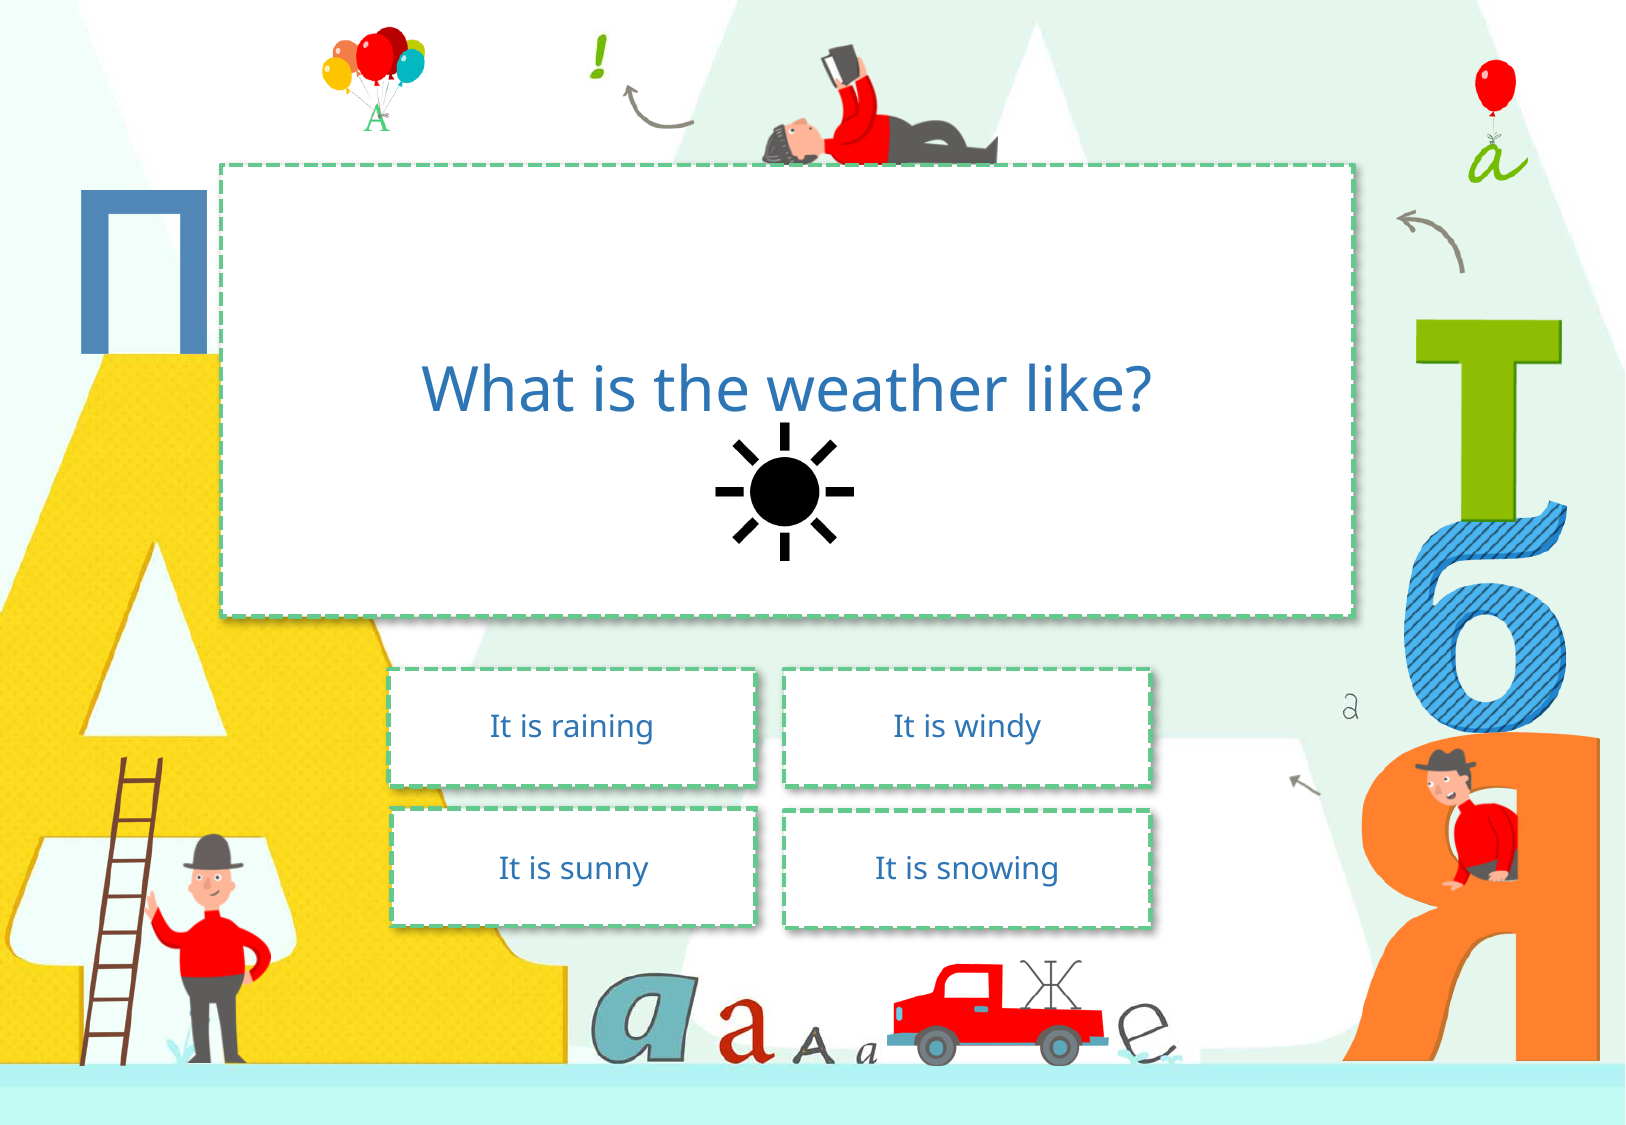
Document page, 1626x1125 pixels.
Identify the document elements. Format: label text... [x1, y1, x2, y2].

text_box It is sunny [391, 807, 756, 927]
text_box It is windy [784, 669, 1151, 787]
text_box It is raining [388, 669, 756, 787]
title What is the weather like? [218, 162, 1357, 620]
text_box It is snowing [784, 810, 1151, 928]
picture [0, 0, 1626, 1125]
